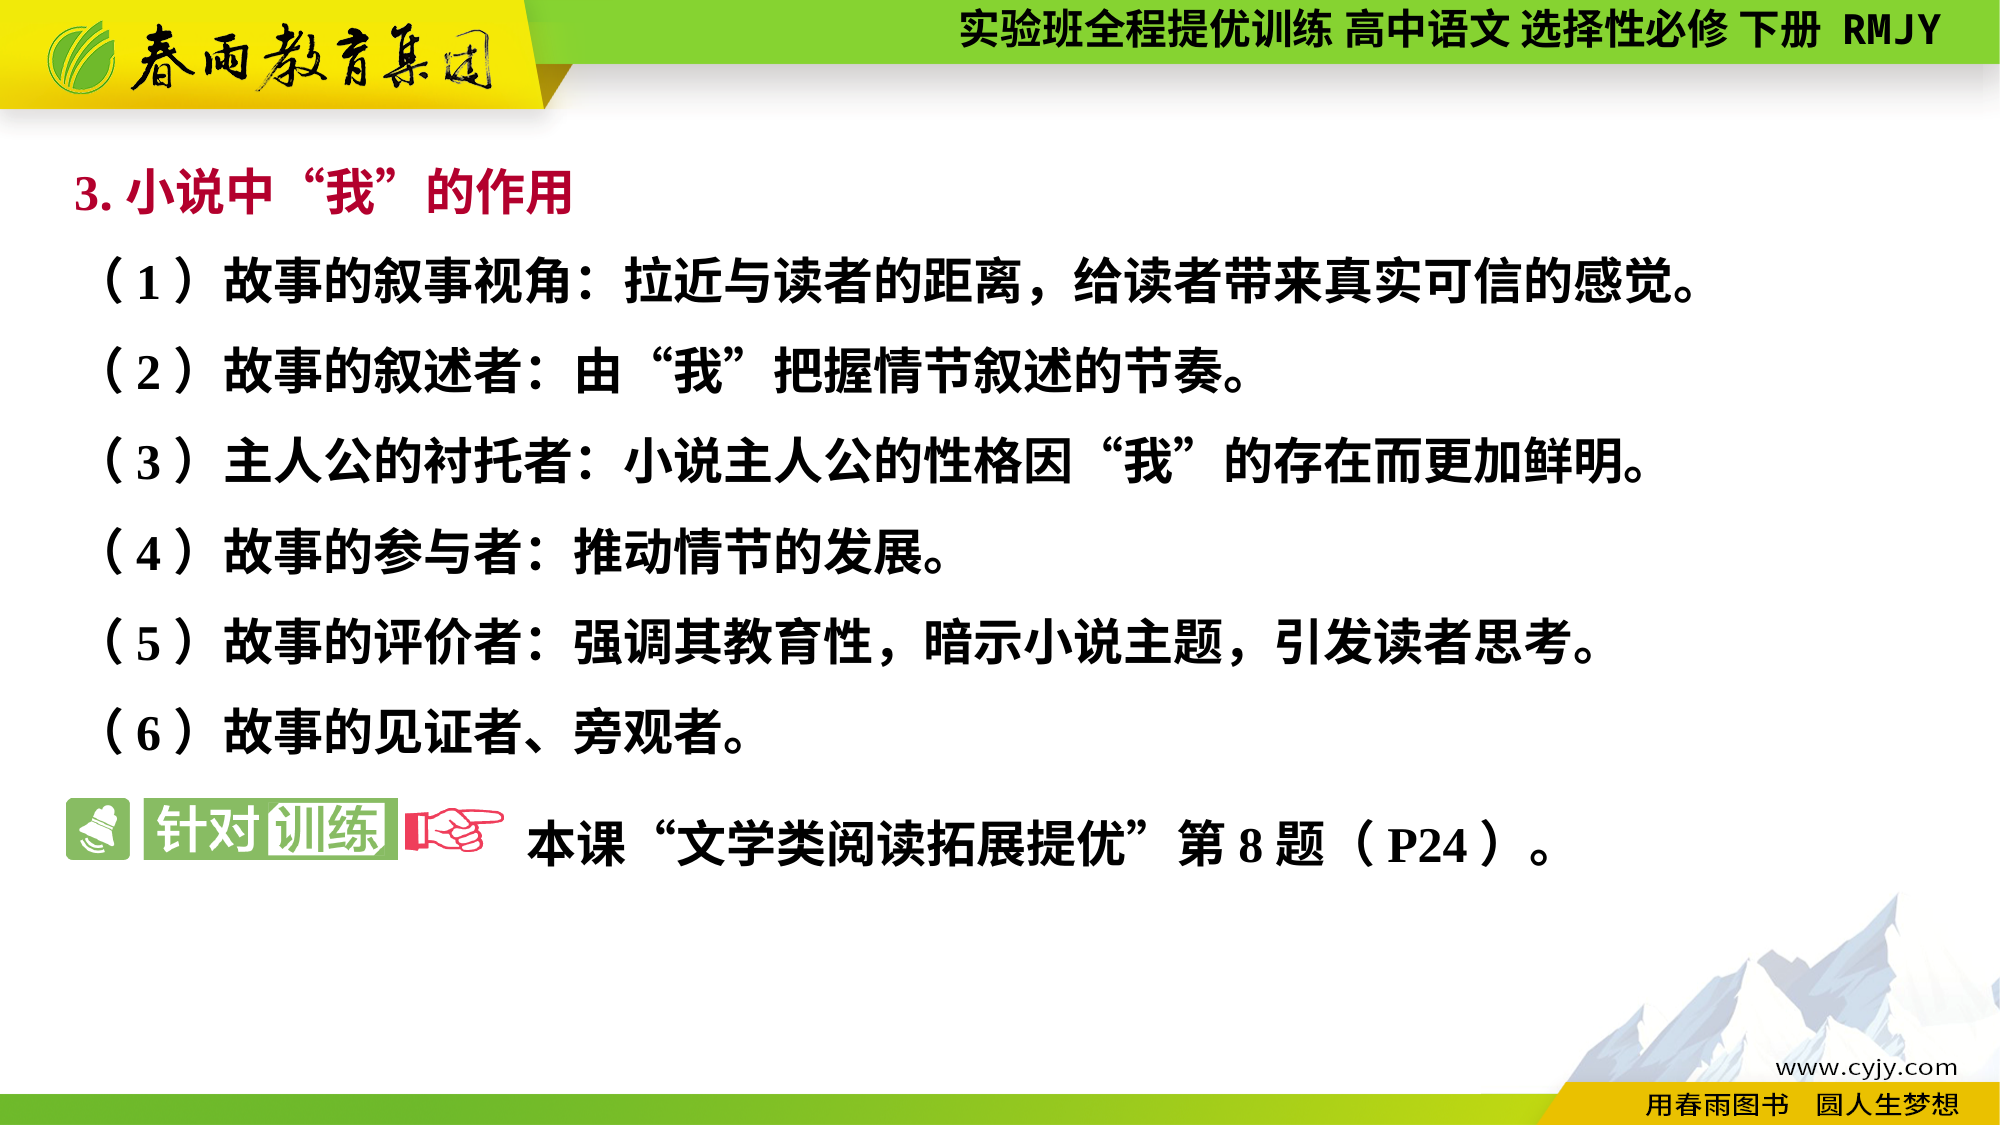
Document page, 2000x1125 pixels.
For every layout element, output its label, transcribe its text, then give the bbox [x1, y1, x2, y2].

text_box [66, 774, 1944, 870]
list 3.小说中“我”的作用 （1）故事的叙事视角：拉近与读者的距离，给读者带来真实可信的感觉。 （2）故事的叙述者：由“我”把握情节叙述的节奏。 （3）主人公的衬托者：小说主人公的性格因“我”的存在而更加鲜明。 （4）故事的参与者：推动情节的发展。 （5）故事的评价者：强调其教育性，暗示小说主题，引发读者思考。 （6）故事的见证者、旁观者。 [59, 122, 1944, 774]
picture [0, 0, 2000, 1125]
